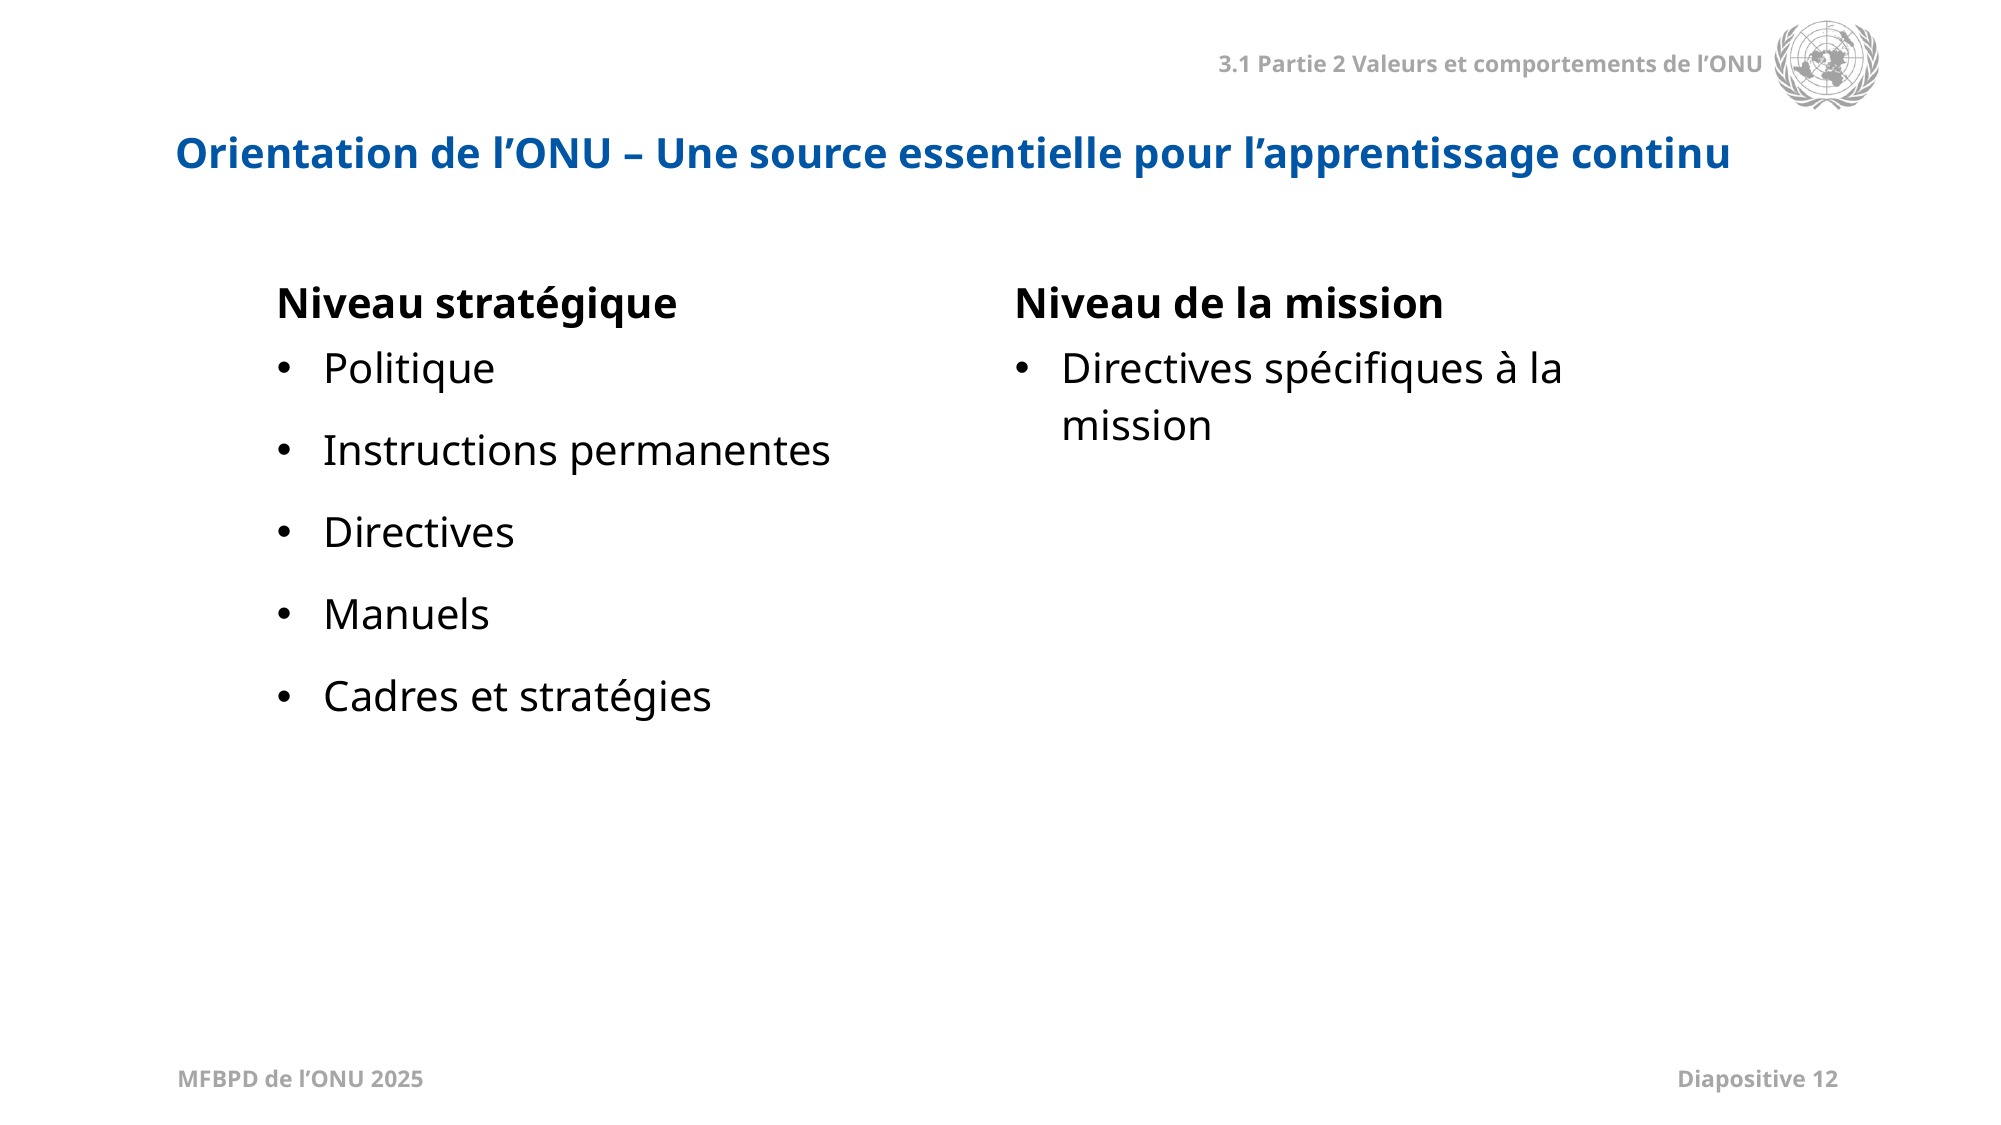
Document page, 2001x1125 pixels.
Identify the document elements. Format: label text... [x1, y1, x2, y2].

text_box Orientation de l’ONU – Une source essentielle pour l’apprentissage continu [158, 119, 1750, 185]
table_header Niveau de la mission [1001, 267, 1737, 329]
table_cell Directives spécifiques à la mission [1001, 334, 1737, 771]
table_cell Politique Instructions permanentes Directives Manuels Cadres et stratégies [263, 334, 999, 771]
table_header Niveau stratégique [263, 267, 999, 329]
